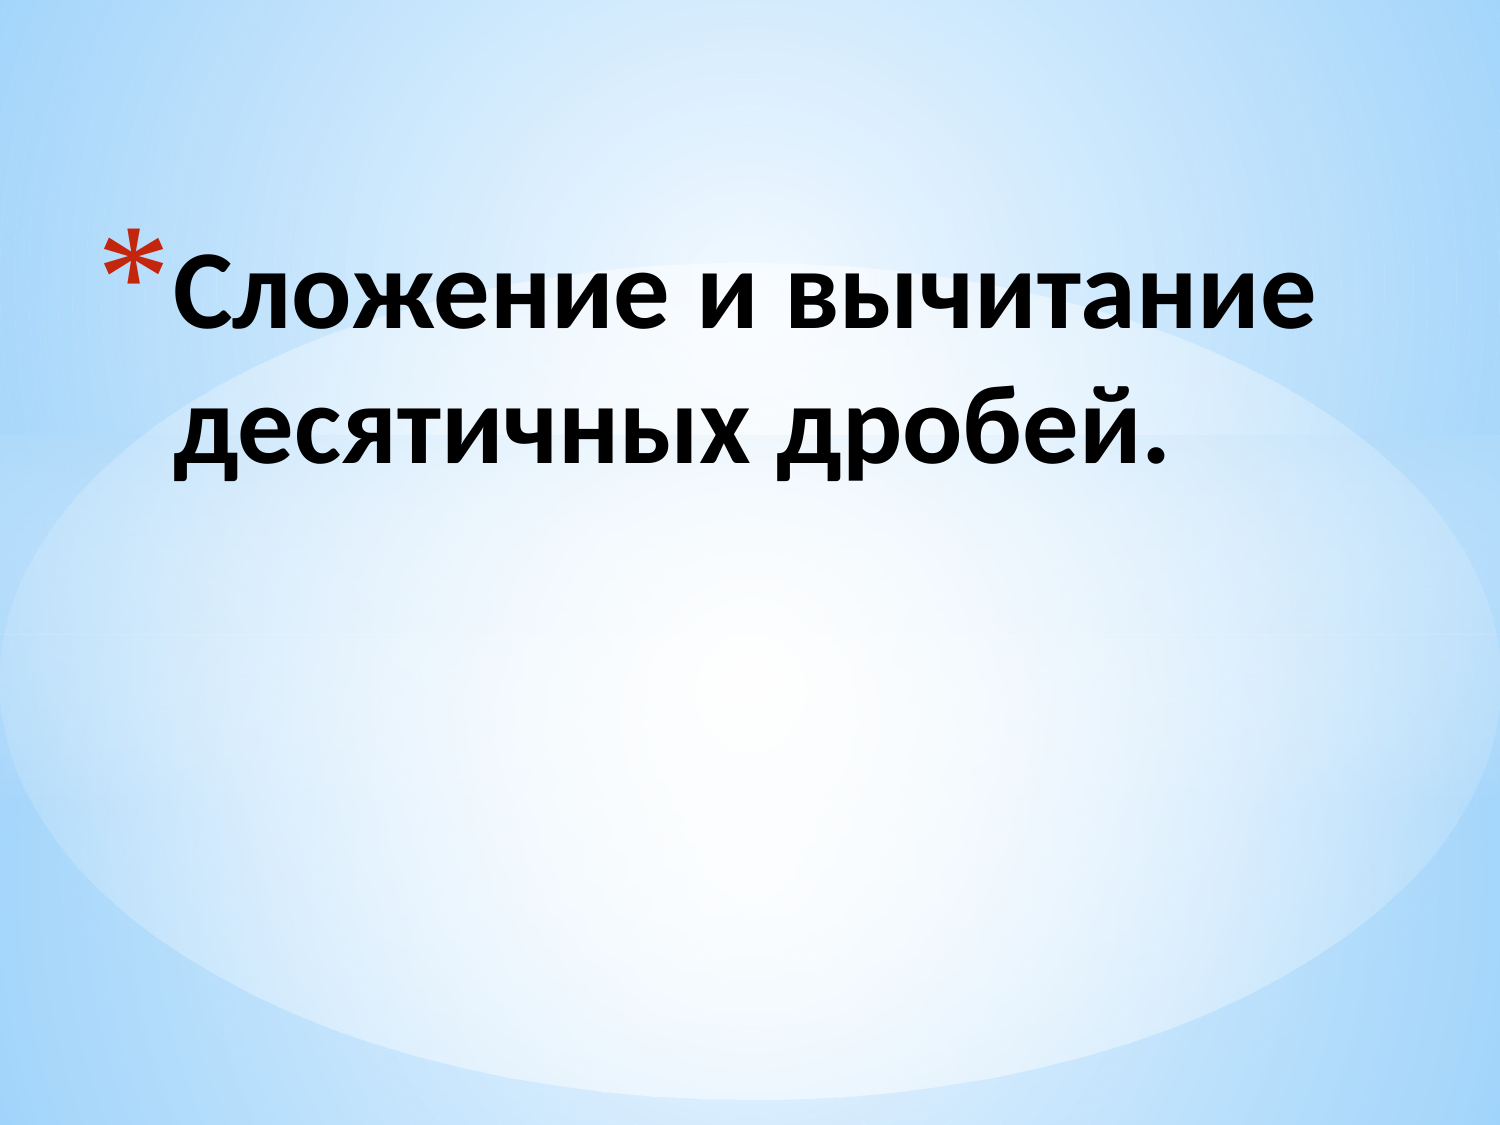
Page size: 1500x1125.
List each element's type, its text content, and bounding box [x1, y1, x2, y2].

title Сложение и вычитание десятичных дробей. [53, 208, 1436, 835]
